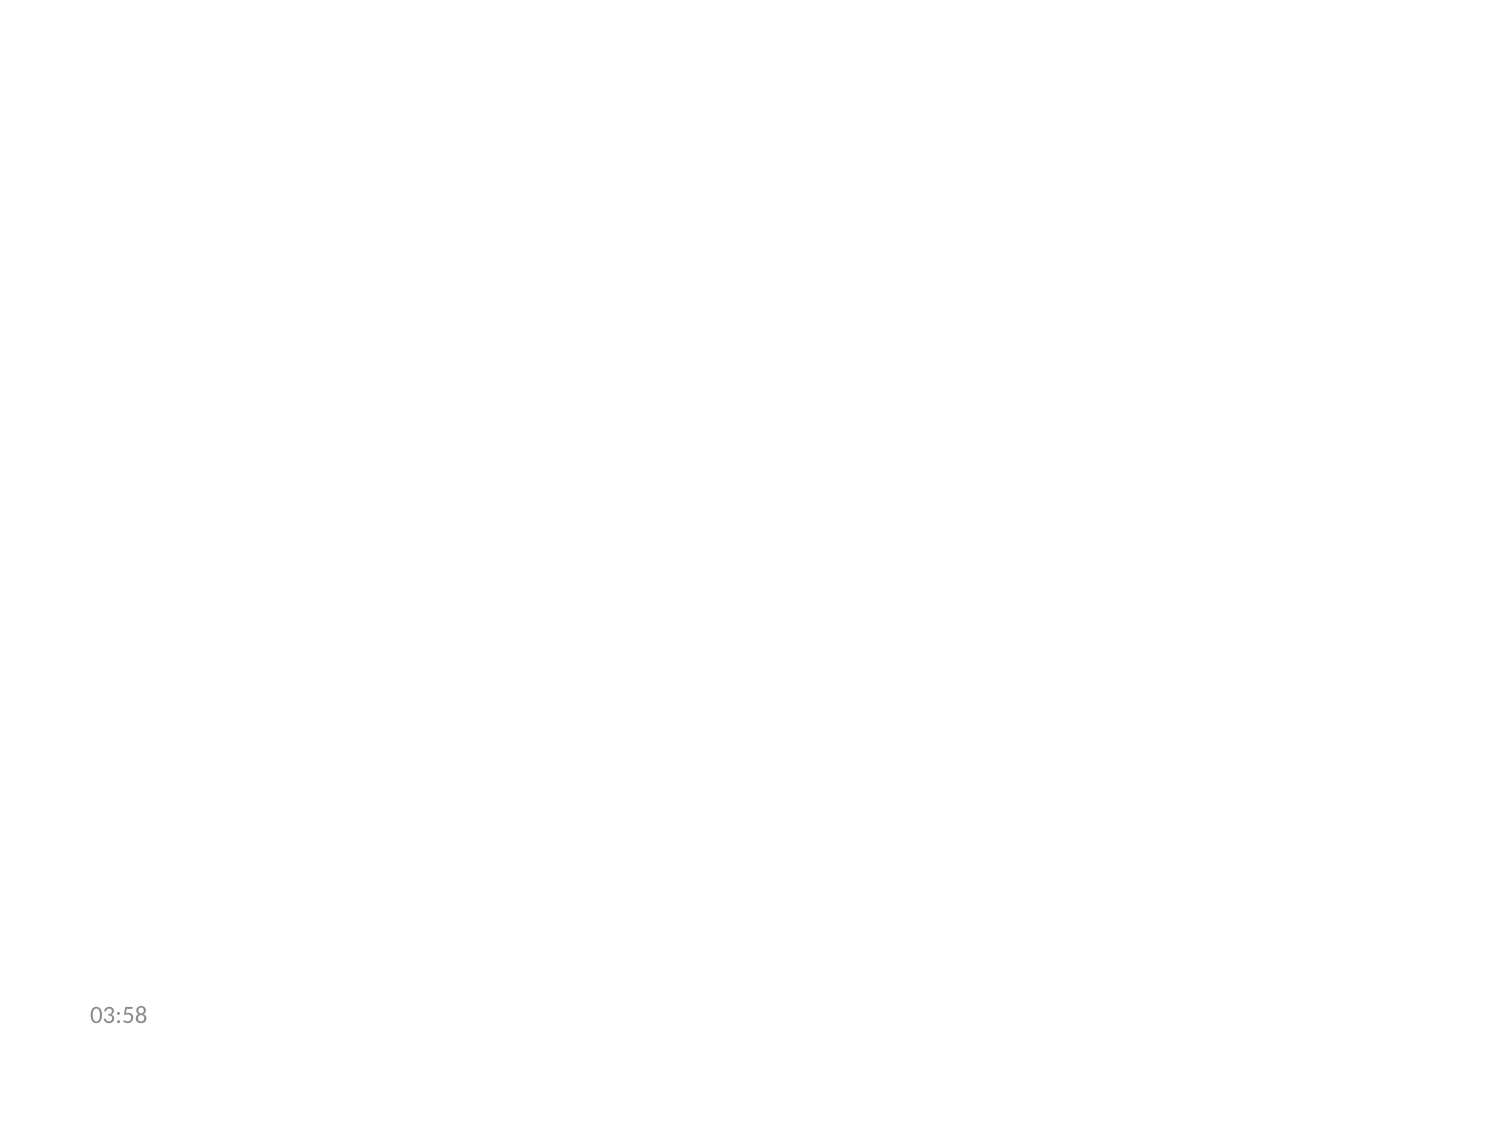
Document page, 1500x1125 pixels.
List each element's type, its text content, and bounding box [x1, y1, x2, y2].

text_box 15:35 [75, 983, 425, 1044]
